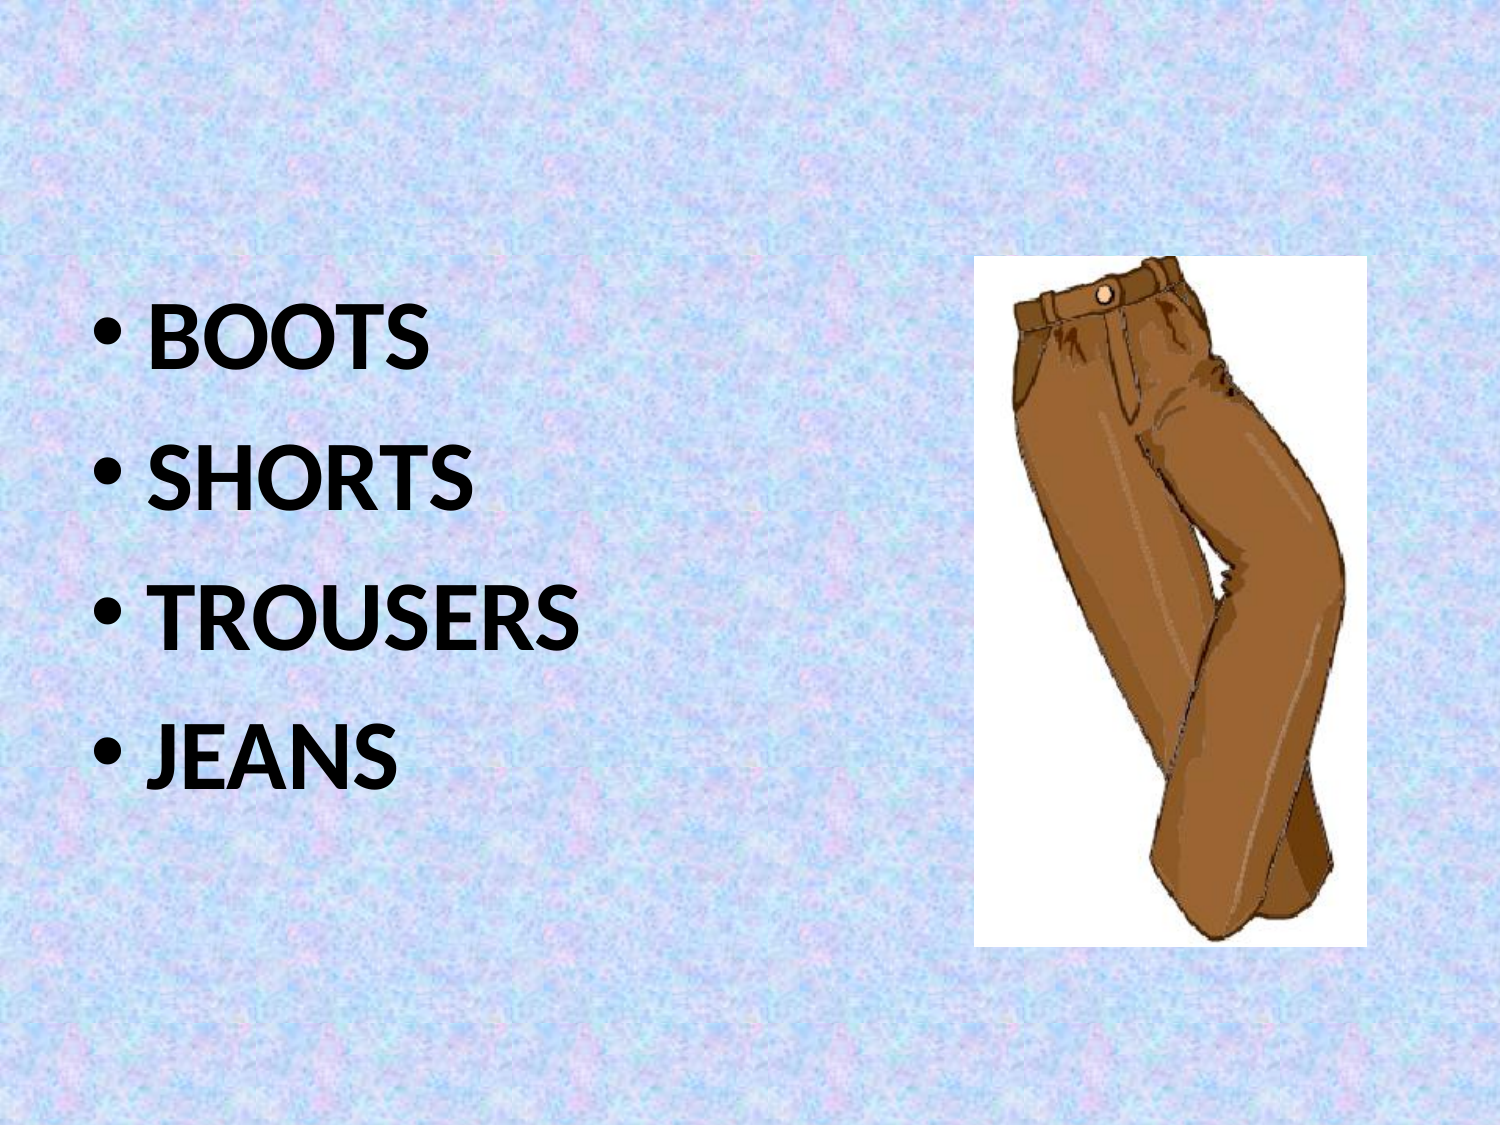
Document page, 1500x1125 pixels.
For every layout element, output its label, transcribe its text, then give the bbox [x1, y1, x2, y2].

picture [0, 0, 1500, 1125]
list BOOTS SHORTS TROUSERS JEANS [74, 262, 738, 1006]
